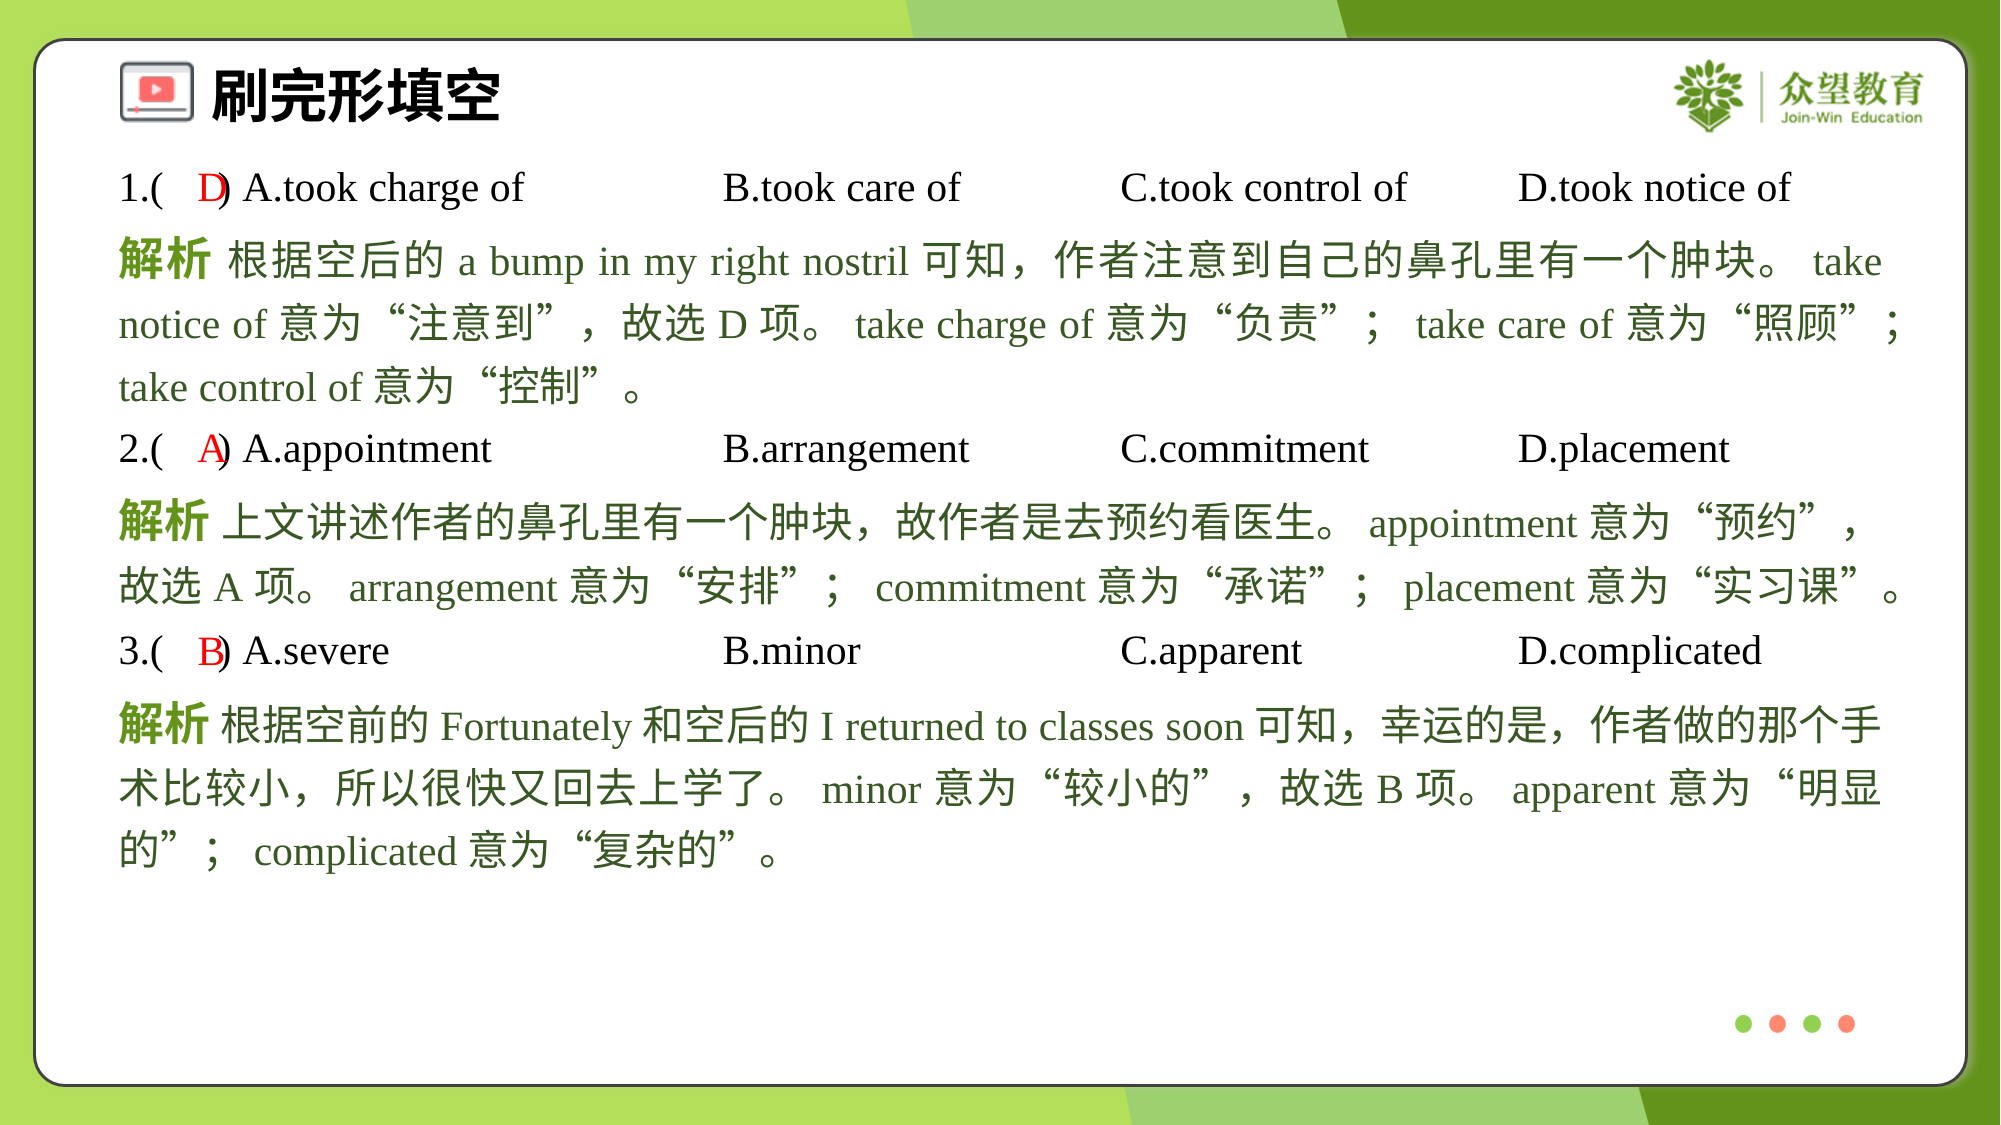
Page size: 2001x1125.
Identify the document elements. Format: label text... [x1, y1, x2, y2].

text_box 1.( ) A.took charge of B.took care of C.took control of D.took notice of [118, 146, 192, 204]
text_box D [192, 146, 233, 205]
text_box 3.( ) A.severe B.minor C.apparent D.complicated [231, 610, 1883, 668]
picture [0, 0, 2000, 1125]
text_box 1.( ) A.took charge of B.took care of C.took control of D.took notice of [233, 146, 1883, 204]
text_box 2.( ) A.appointment B.arrangement C.commitment D.placement [118, 408, 192, 466]
text_box 解析 根据空前的Fortunately和空后的I returned to classes soon可知，幸运的是，作者做的那个手术比较小，所以很快又回去上学了。minor意为“较小的”，故选B项。apparent意为“明显的”；complicated意为“复杂的”。 [118, 680, 1883, 870]
text_box A [192, 408, 233, 467]
text_box 2.( ) A.appointment B.arrangement C.commitment D.placement [233, 408, 1883, 466]
text_box 解析 根据空后的a bump in my right nostril可知，作者注意到自己的鼻孔里有一个肿块。take notice of意为“注意到”，故选D项。take charge of意为“负责”；take care of意为“照顾”；take control of意为“控制”。 [118, 215, 1883, 405]
text_box B [192, 610, 231, 669]
text_box 3.( ) A.severe B.minor C.apparent D.complicated [118, 610, 192, 668]
text_box 解析 上文讲述作者的鼻孔里有一个肿块，故作者是去预约看医生。appointment意为“预约”，故选A项。arrangement意为“安排”；commitment意为“承诺”；placement意为“实习课”。 [118, 478, 1883, 605]
